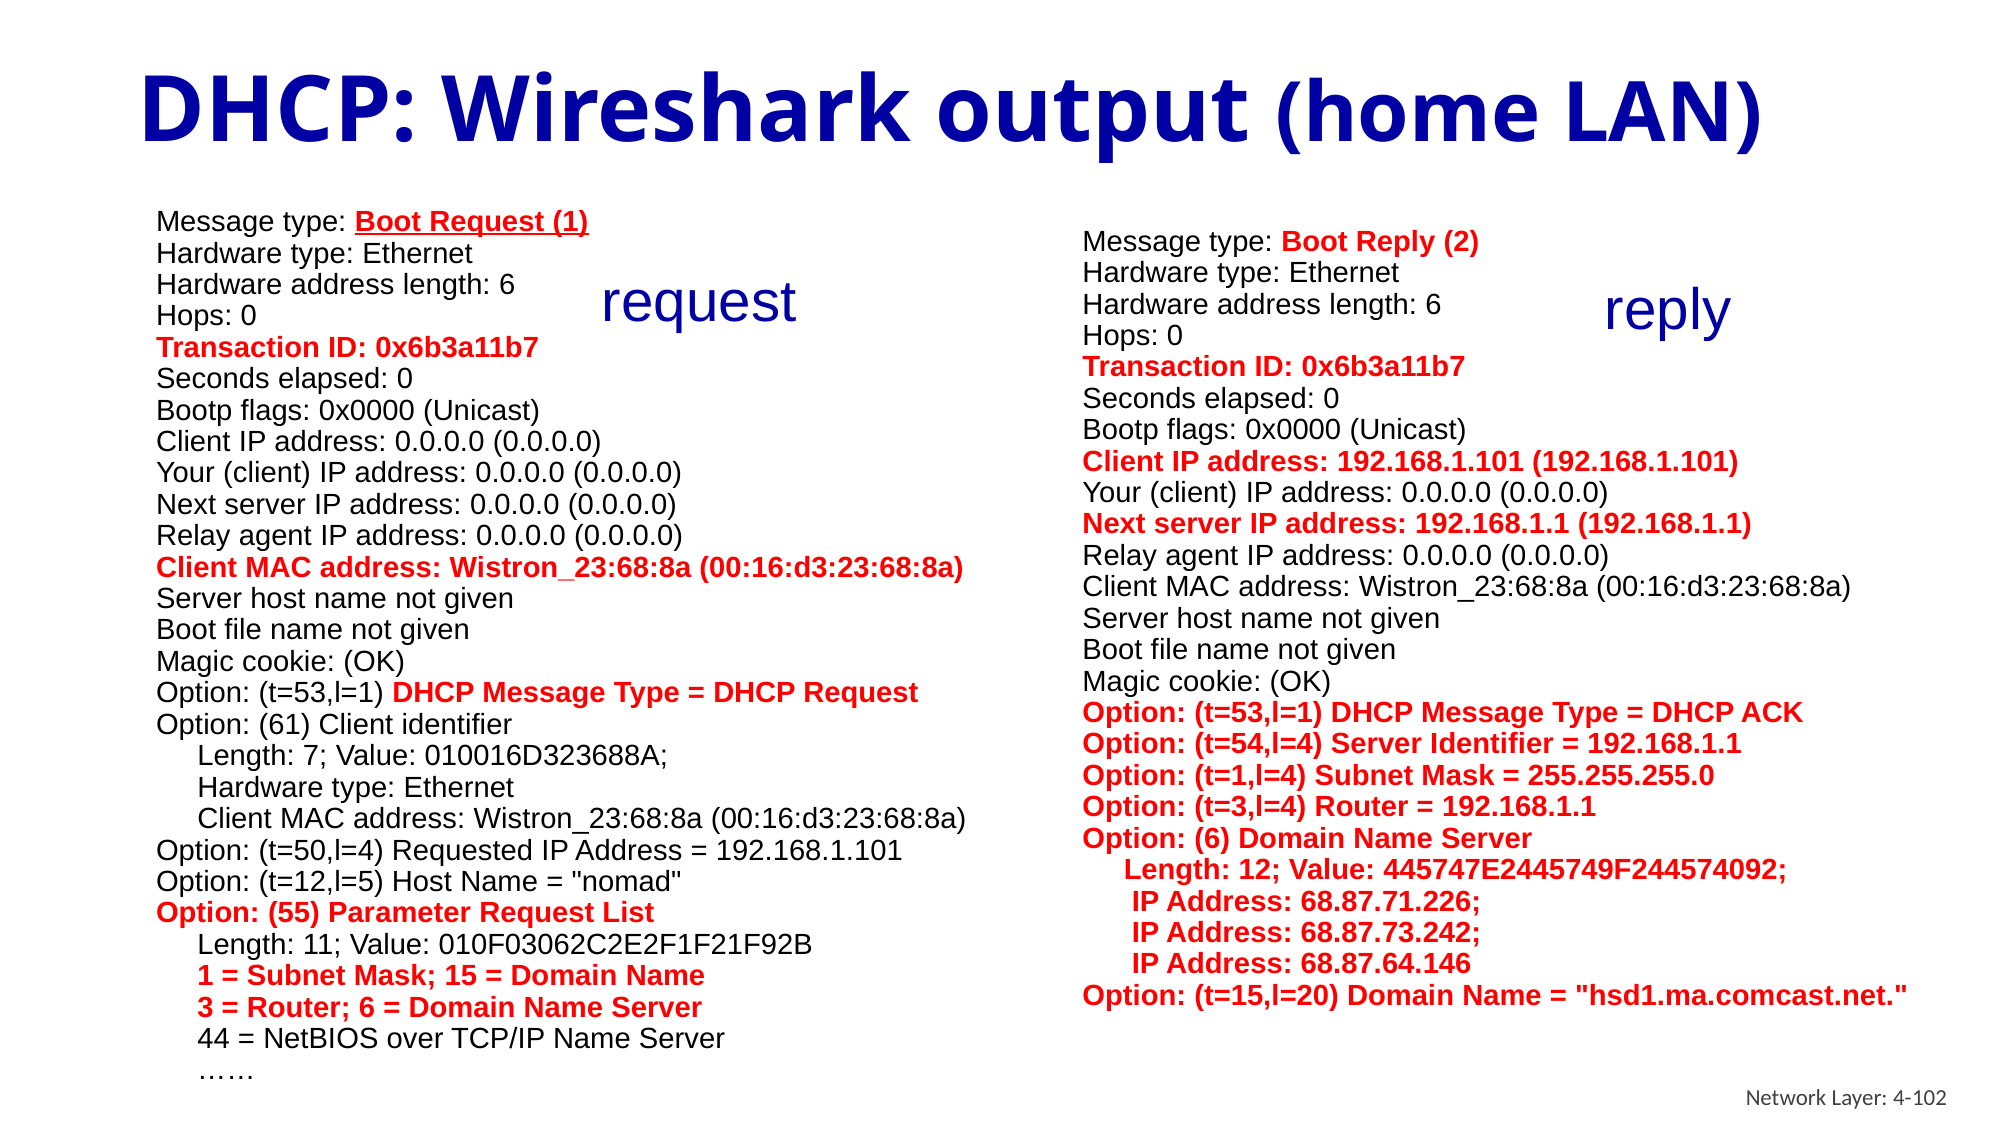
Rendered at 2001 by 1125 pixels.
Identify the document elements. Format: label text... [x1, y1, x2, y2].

title DHCP: Wireshark output (home LAN) [122, 38, 1848, 186]
text_box request [587, 255, 812, 340]
text_box Message type: Boot Request (1) Hardware type: Ethernet Hardware address length: 6 Hops: 0 Transaction ID: 0x6b3a11b7 Seconds elapsed: 0 Bootp flags: 0x0000 (Unicast) Client IP address: 0.0.0.0 (0.0.0.0) Your (client) IP address: 0.0.0.0 (0.0.0.0) Next server IP address: 0.0.0.0 (0.0.0.0) Relay agent IP address: 0.0.0.0 (0.0.0.0) Client MAC address: Wistron_23:68:8a (00:16:d3:23:68:8a) Server host name not given Boot file name not given Magic cookie: (OK) Option: (t=53,l=1) DHCP Message Type = DHCP Request Option: (61) Client identifier Length: 7; Value: 010016D323688A; Hardware type: Ethernet Client MAC address: Wistron_23:68:8a (00:16:d3:23:68:8a) Option: (t=50,l=4) Requested IP Address = 192.168.1.101 Option: (t=12,l=5) Host Name = "nomad" Option: (55) Parameter Request List Length: 11; Value: 010F03062C2E2F1F21F92B 1 = Subnet Mask; 15 = Domain Name 3 = Router; 6 = Domain Name Server 44 = NetBIOS over TCP/IP Name Server …… [141, 199, 1095, 1094]
slide_number Network Layer: 4-102 [1512, 1066, 1963, 1125]
text_box reply [1590, 264, 1747, 349]
text_box Message type: Boot Reply (2) Hardware type: Ethernet Hardware address length: 6 Hops: 0 Transaction ID: 0x6b3a11b7 Seconds elapsed: 0 Bootp flags: 0x0000 (Unicast) Client IP address: 192.168.1.101 (192.168.1.101) Your (client) IP address: 0.0.0.0 (0.0.0.0) Next server IP address: 192.168.1.1 (192.168.1.1) Relay agent IP address: 0.0.0.0 (0.0.0.0) Client MAC address: Wistron_23:68:8a (00:16:d3:23:68:8a) Server host name not given Boot file name not given Magic cookie: (OK) Option: (t=53,l=1) DHCP Message Type = DHCP ACK Option: (t=54,l=4) Server Identifier = 192.168.1.1 Option: (t=1,l=4) Subnet Mask = 255.255.255.0 Option: (t=3,l=4) Router = 192.168.1.1 Option: (6) Domain Name Server Length: 12; Value: 445747E2445749F244574092; IP Address: 68.87.71.226; IP Address: 68.87.73.242; IP Address: 68.87.64.146 Option: (t=15,l=20) Domain Name = "hsd1.ma.comcast.net." [1095, 218, 2000, 1042]
